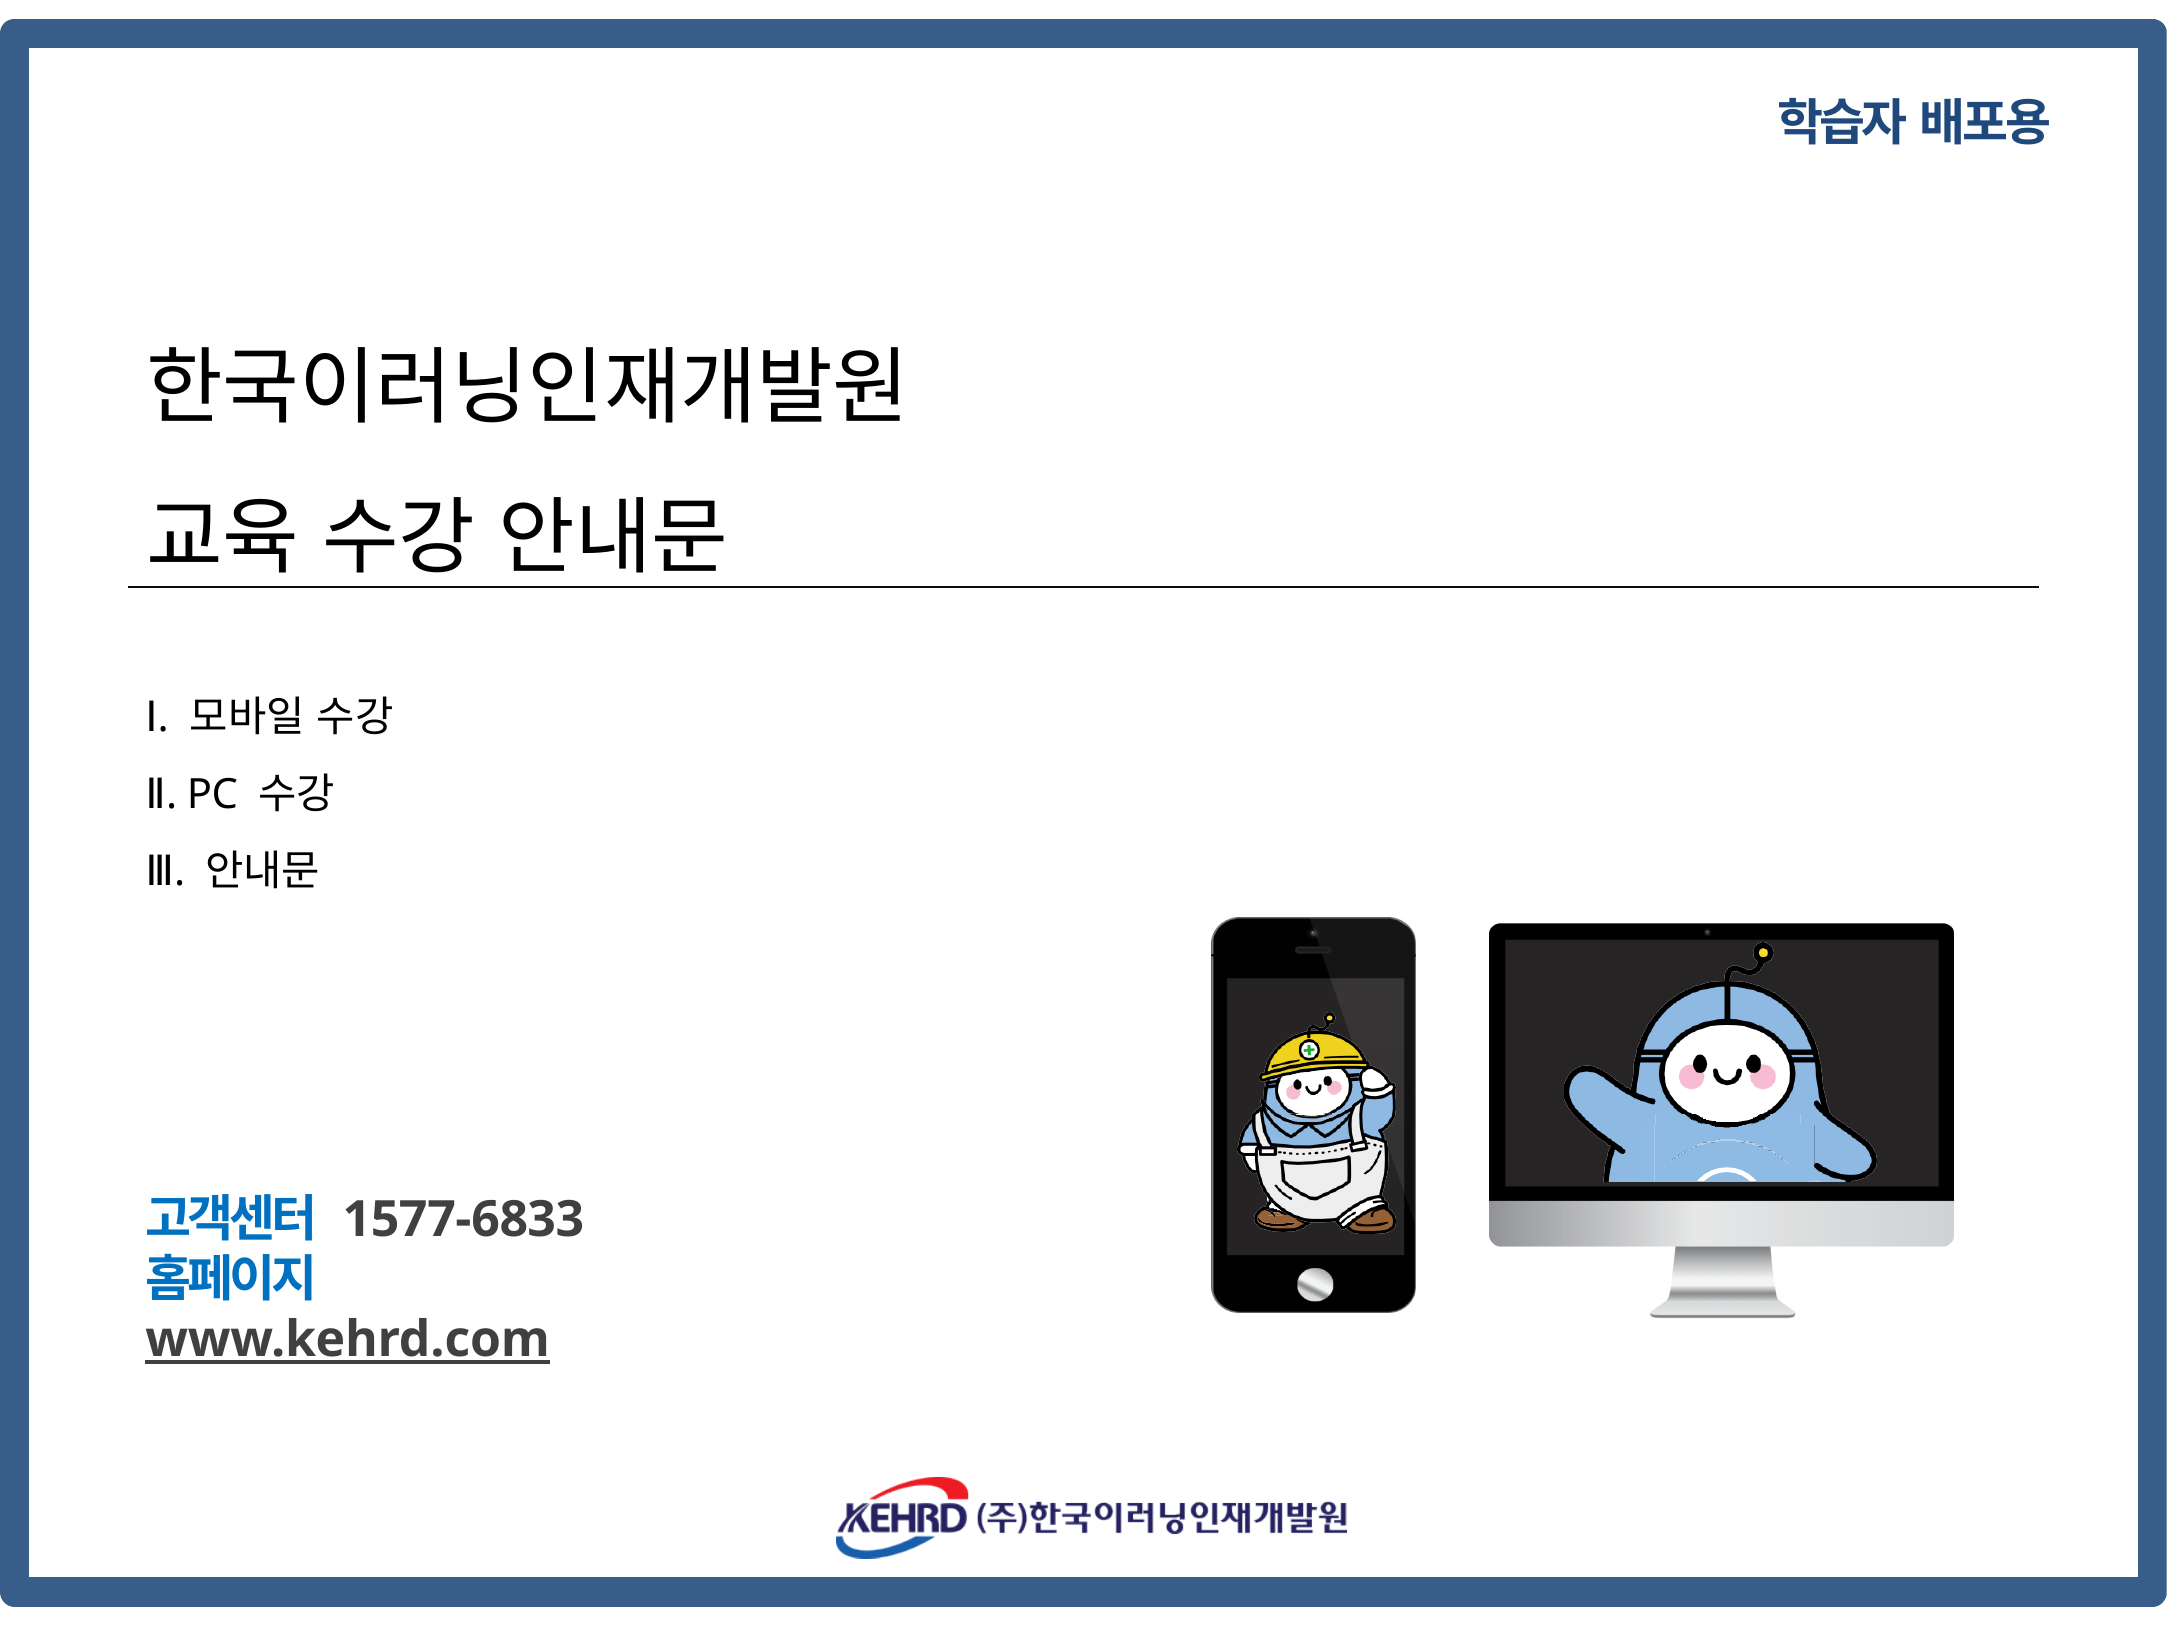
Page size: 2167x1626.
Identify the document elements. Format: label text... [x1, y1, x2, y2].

text_box 학습자 배포용 [1761, 88, 2051, 151]
text_box [14, 33, 2153, 1592]
text_box Ⅰ. 모바일 수강 Ⅱ. PC 수강 Ⅲ. 안내문 [143, 662, 753, 894]
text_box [1211, 917, 1417, 1314]
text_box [1488, 923, 1954, 1320]
text_box 고객센터 1577-6833 홈페이지 www.kehrd.com [143, 1184, 724, 1375]
picture [836, 1477, 1347, 1560]
text_box 한국이러닝인재개발원 교육 수강 안내문 [144, 281, 982, 583]
